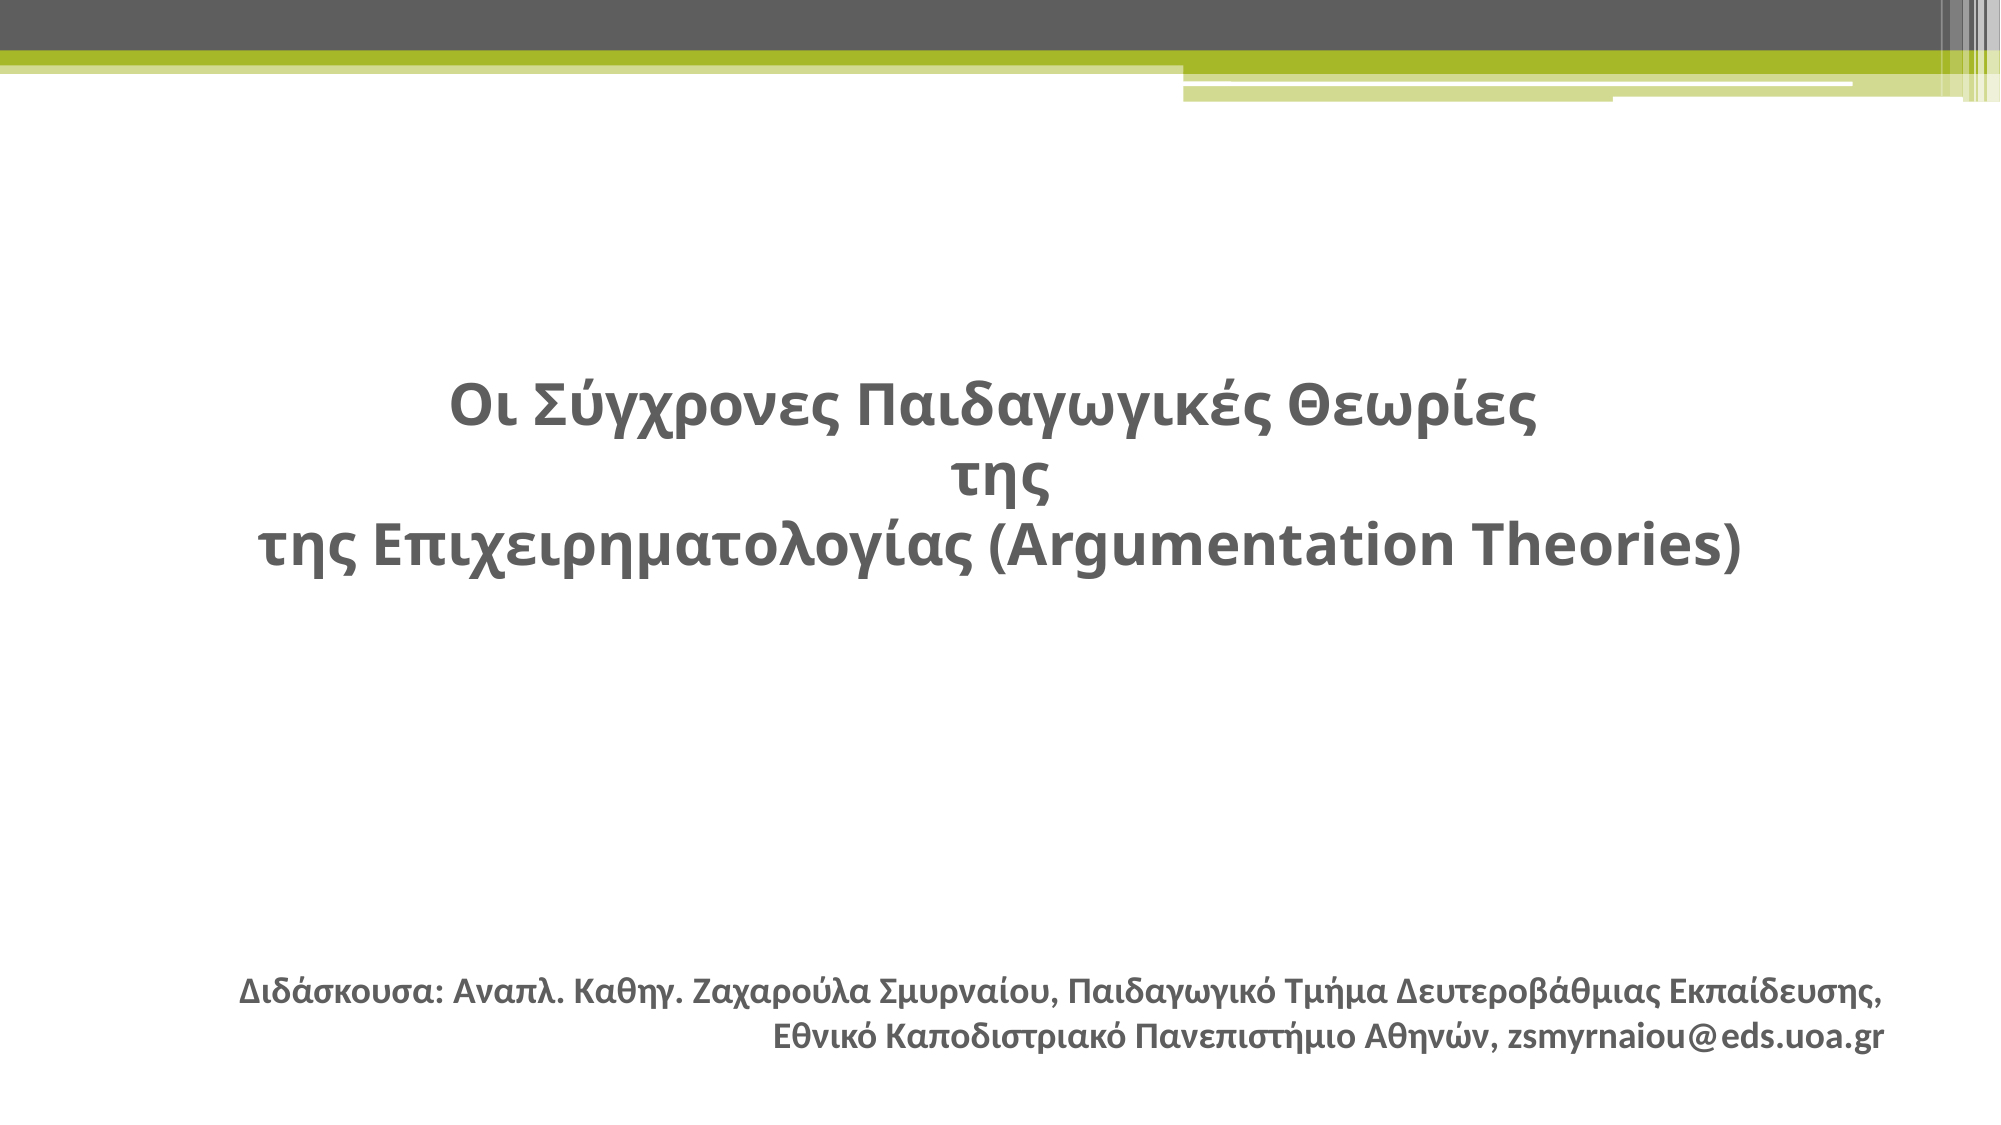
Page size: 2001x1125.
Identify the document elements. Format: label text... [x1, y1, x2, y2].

list Διδάσκουσα: Αναπλ. Καθηγ. Ζαχαρούλα Σμυρναίου, Παιδαγωγικό Τμήμα Δευτεροβάθμιας Εκπαίδευσης, Εθνικό Καποδιστριακό Πανεπιστήμιο Αθηνών, zsmyrnaiou@eds.uoa.gr [99, 958, 1900, 1079]
title Οι Σύγχρονες Παιδαγωγικές Θεωρίες της της Επιχειρηματολογίας (Argumentation Theories) [99, 187, 1900, 758]
